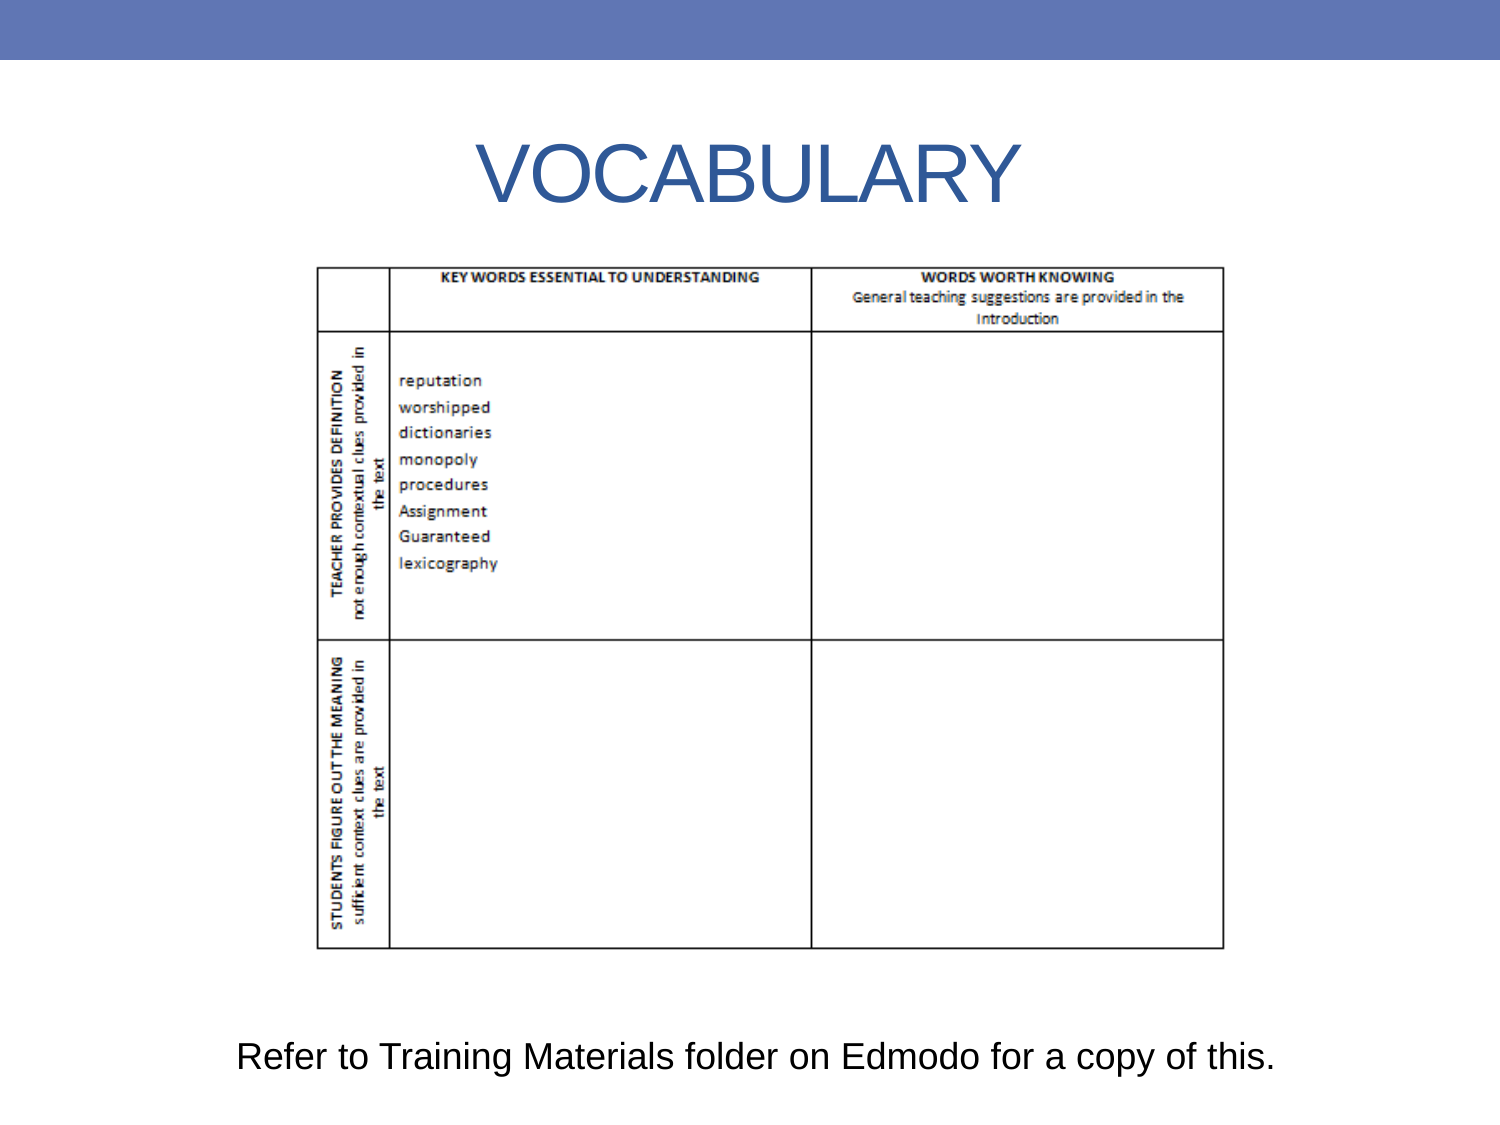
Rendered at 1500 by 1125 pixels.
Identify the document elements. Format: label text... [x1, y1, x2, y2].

title VOCABULARY [75, 87, 1425, 250]
text_box Refer to Training Materials folder on Edmodo for a copy of this. [74, 1024, 1438, 1085]
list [287, 249, 1263, 978]
